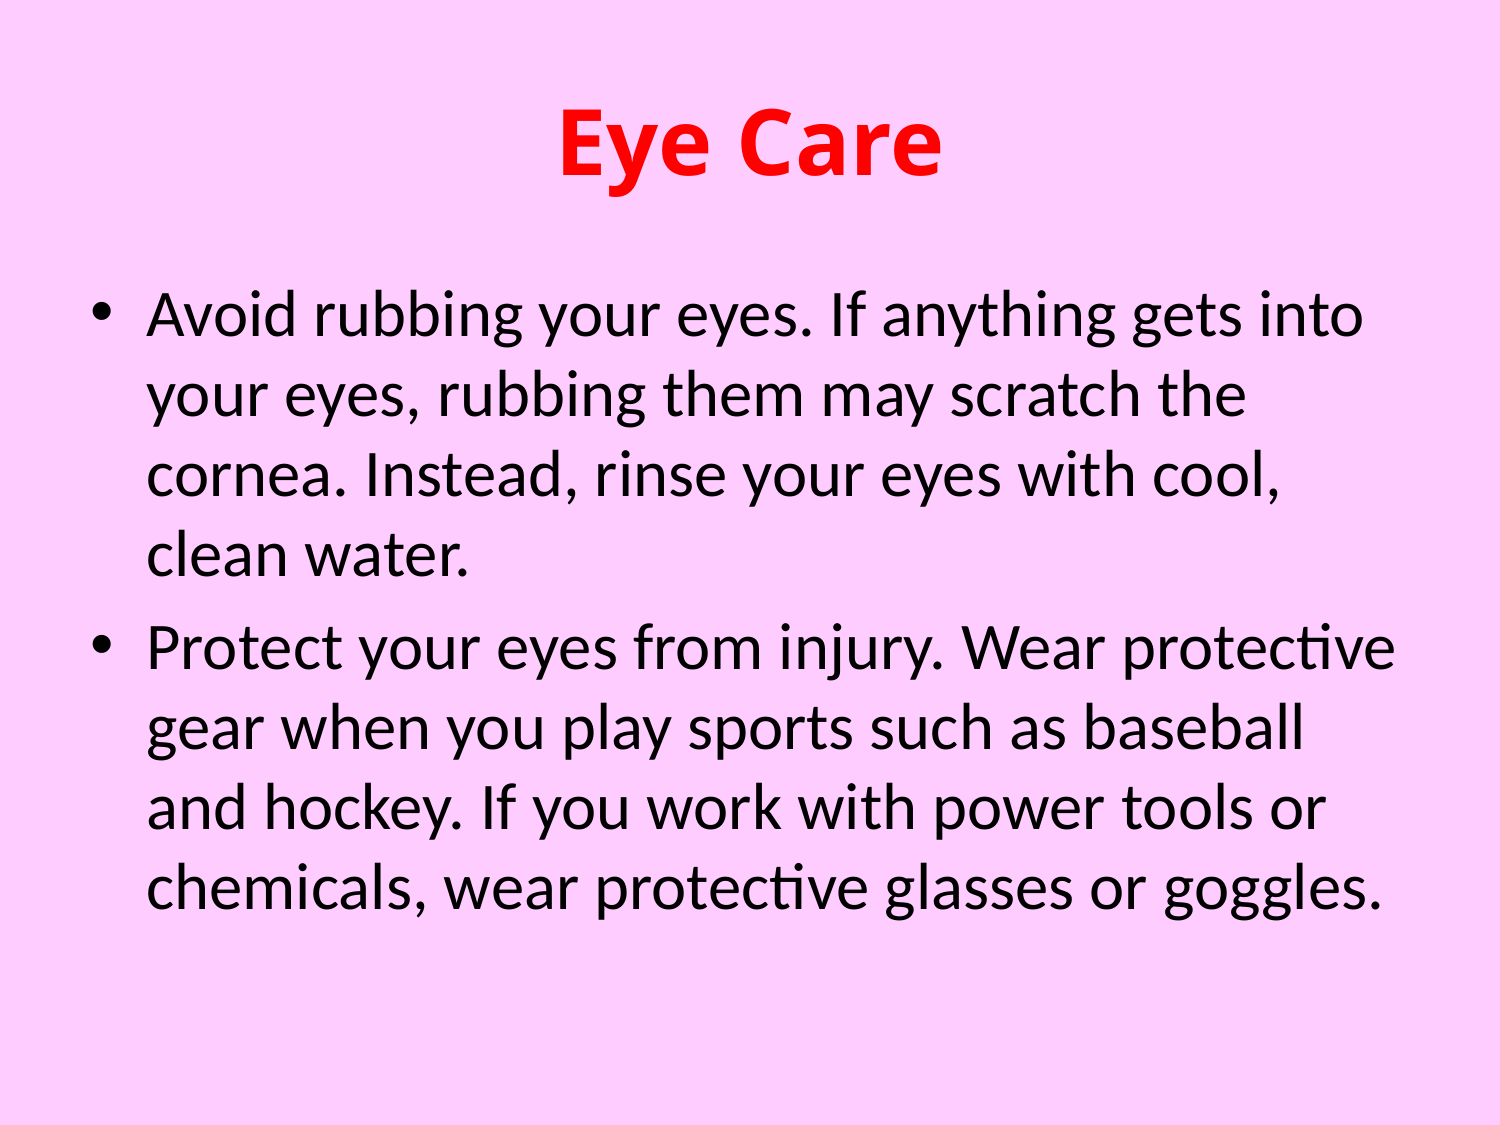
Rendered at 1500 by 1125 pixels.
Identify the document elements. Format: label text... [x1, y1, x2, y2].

title Eye Care [75, 45, 1425, 233]
list Avoid rubbing your eyes. If anything gets into your eyes, rubbing them may scratch the cornea. Instead, rinse your eyes with cool, clean water. Protect your eyes from injury. Wear protective gear when you play sports such as baseball and hockey. If you work with power tools or chemicals, wear protective glasses or goggles. [75, 262, 1425, 1005]
